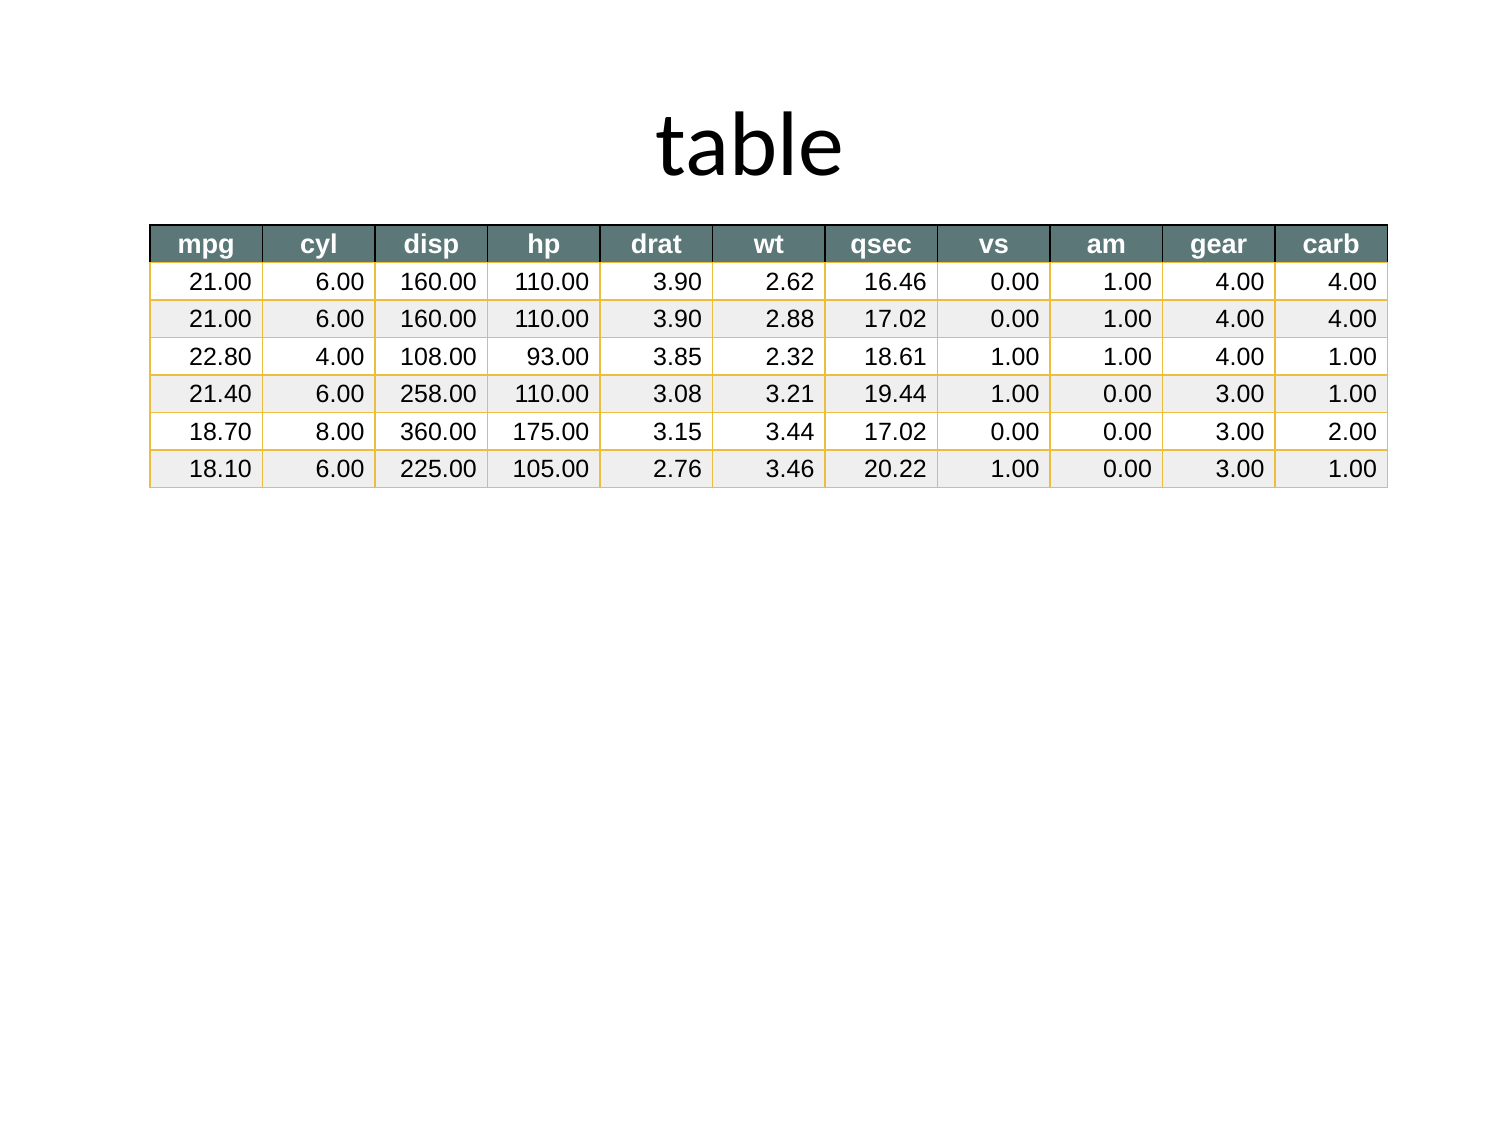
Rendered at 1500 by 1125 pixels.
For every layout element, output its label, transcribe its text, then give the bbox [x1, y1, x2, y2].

table_cell 1.00 [938, 451, 1049, 487]
table_cell 8.00 [263, 413, 374, 449]
table_cell 2.32 [713, 338, 824, 374]
table_cell 2.88 [713, 301, 824, 337]
table_cell 110.00 [488, 301, 599, 337]
table_cell 4.00 [1276, 263, 1387, 299]
table_cell 0.00 [938, 263, 1049, 299]
table_cell 105.00 [488, 451, 599, 487]
table_header cyl [263, 226, 374, 262]
table_header gear [1163, 226, 1274, 262]
table_header drat [601, 226, 712, 262]
table_cell 6.00 [263, 301, 374, 337]
table_cell 3.46 [713, 451, 824, 487]
table_cell 110.00 [488, 263, 599, 299]
table_cell 1.00 [938, 376, 1049, 412]
table_cell 18.70 [151, 413, 262, 449]
table_cell 1.00 [1276, 451, 1387, 487]
table_cell 93.00 [488, 338, 599, 374]
title table [75, 45, 1425, 233]
table_cell 3.00 [1163, 413, 1274, 449]
table_cell 2.76 [601, 451, 712, 487]
table_cell 20.22 [826, 451, 937, 487]
table_cell 1.00 [1051, 263, 1162, 299]
table_cell 4.00 [1163, 338, 1274, 374]
table_cell 1.00 [1276, 338, 1387, 374]
table_header vs [938, 226, 1049, 262]
table_cell 3.00 [1163, 451, 1274, 487]
table_cell 21.40 [151, 376, 262, 412]
table_cell 6.00 [263, 263, 374, 299]
table_header carb [1276, 226, 1387, 262]
table_cell 18.10 [151, 451, 262, 487]
table_cell 0.00 [1051, 413, 1162, 449]
table_cell 225.00 [376, 451, 487, 487]
table_cell 4.00 [1163, 263, 1274, 299]
table_cell 108.00 [376, 338, 487, 374]
table_cell 110.00 [488, 376, 599, 412]
table_header am [1051, 226, 1162, 262]
table_cell 0.00 [1051, 451, 1162, 487]
table_header qsec [826, 226, 937, 262]
table_header mpg [151, 226, 262, 262]
table_cell 6.00 [263, 451, 374, 487]
table_cell 160.00 [376, 301, 487, 337]
table_cell 1.00 [938, 338, 1049, 374]
table_cell 1.00 [1276, 376, 1387, 412]
table_cell 160.00 [376, 263, 487, 299]
table_cell 0.00 [938, 413, 1049, 449]
table_cell 360.00 [376, 413, 487, 449]
table_cell 2.00 [1276, 413, 1387, 449]
table_cell 1.00 [1051, 338, 1162, 374]
table_cell 21.00 [151, 301, 262, 337]
table_cell 4.00 [1276, 301, 1387, 337]
table_cell 3.44 [713, 413, 824, 449]
table_cell 3.90 [601, 263, 712, 299]
table_header wt [713, 226, 824, 262]
table_header hp [488, 226, 599, 262]
table_cell 0.00 [1051, 376, 1162, 412]
table_cell 2.62 [713, 263, 824, 299]
table_cell 16.46 [826, 263, 937, 299]
table_cell 4.00 [1163, 301, 1274, 337]
table_cell 3.85 [601, 338, 712, 374]
table_cell 0.00 [938, 301, 1049, 337]
table_cell 22.80 [151, 338, 262, 374]
table_cell 4.00 [263, 338, 374, 374]
table_cell 17.02 [826, 301, 937, 337]
table_cell 19.44 [826, 376, 937, 412]
table_cell 3.21 [713, 376, 824, 412]
table_cell 6.00 [263, 376, 374, 412]
table_header disp [376, 226, 487, 262]
table_cell 175.00 [488, 413, 599, 449]
table_cell 3.00 [1163, 376, 1274, 412]
table_cell 3.08 [601, 376, 712, 412]
table_cell 3.15 [601, 413, 712, 449]
table_cell 258.00 [376, 376, 487, 412]
table_cell 1.00 [1051, 301, 1162, 337]
table_cell 17.02 [826, 413, 937, 449]
table_cell 3.90 [601, 301, 712, 337]
table_cell 21.00 [151, 263, 262, 299]
table_cell 18.61 [826, 338, 937, 374]
